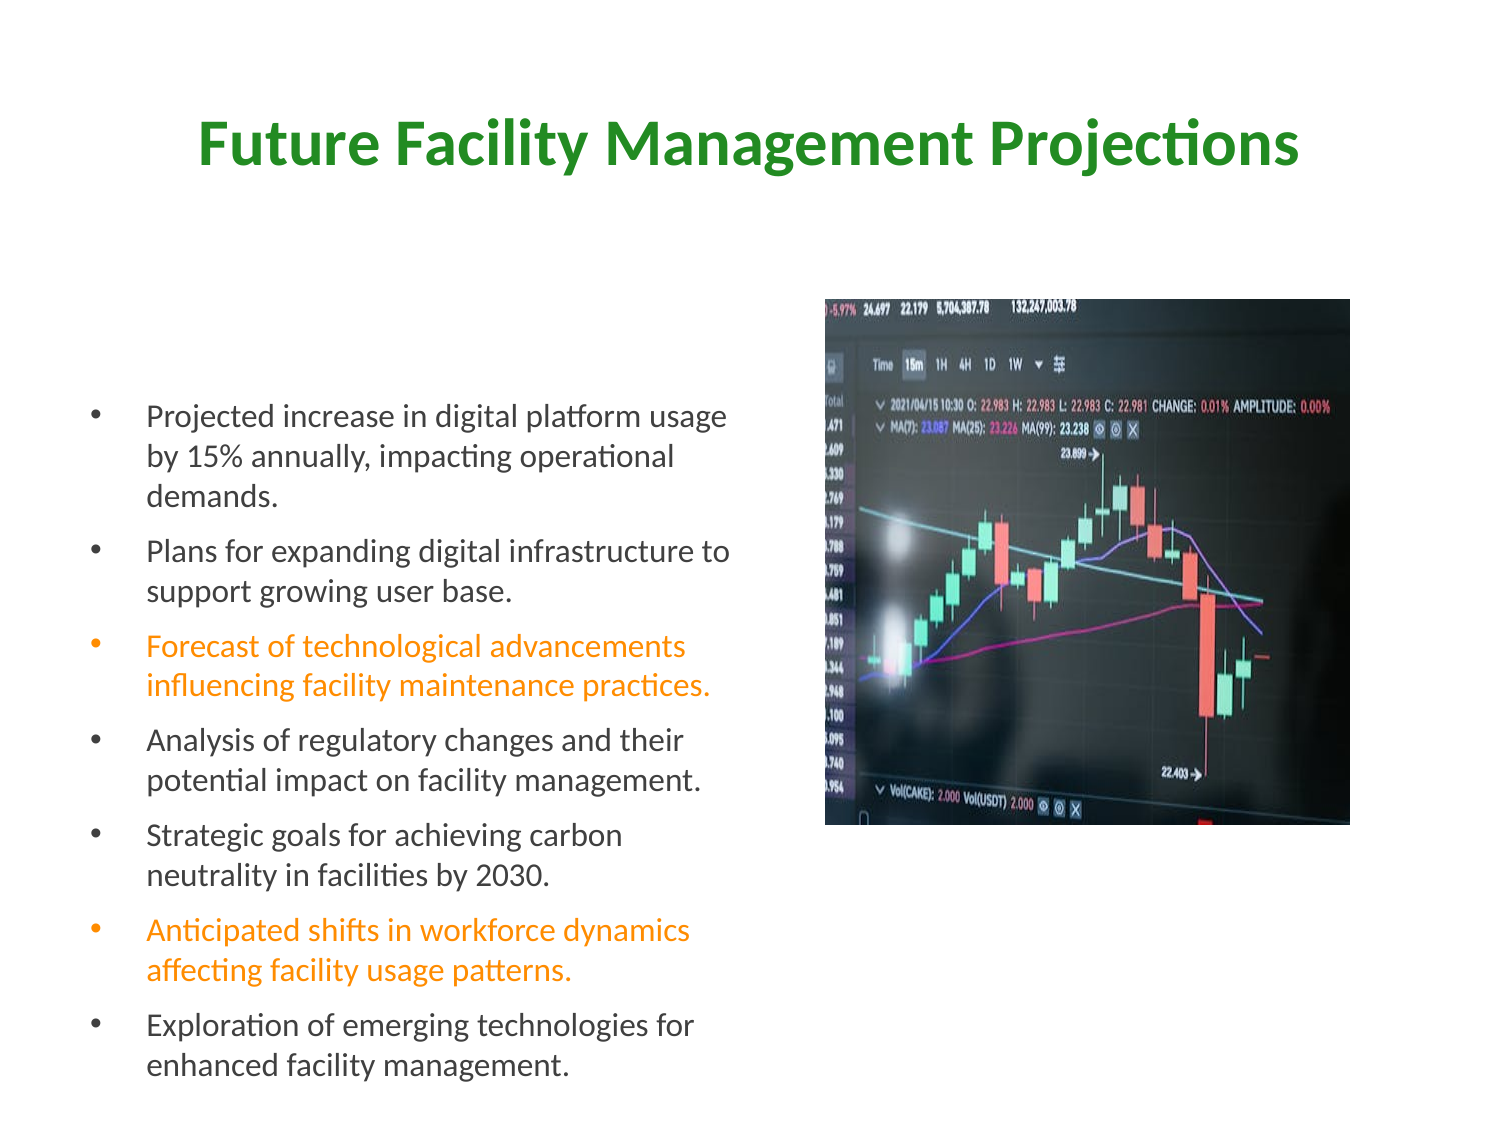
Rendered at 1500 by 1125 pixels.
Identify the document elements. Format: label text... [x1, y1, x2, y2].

list Projected increase in digital platform usage by 15% annually, impacting operational demands. Plans for expanding digital infrastructure to support growing user base. Forecast of technological advancements influencing facility maintenance practices. Analysis of regulatory changes and their potential impact on facility management. Strategic goals for achieving carbon neutrality in facilities by 2030. Anticipated shifts in workforce dynamics affecting facility usage patterns. Exploration of emerging technologies for enhanced facility management. [75, 299, 750, 900]
picture [824, 299, 1351, 826]
title Future Facility Management Projections [75, 45, 1425, 233]
